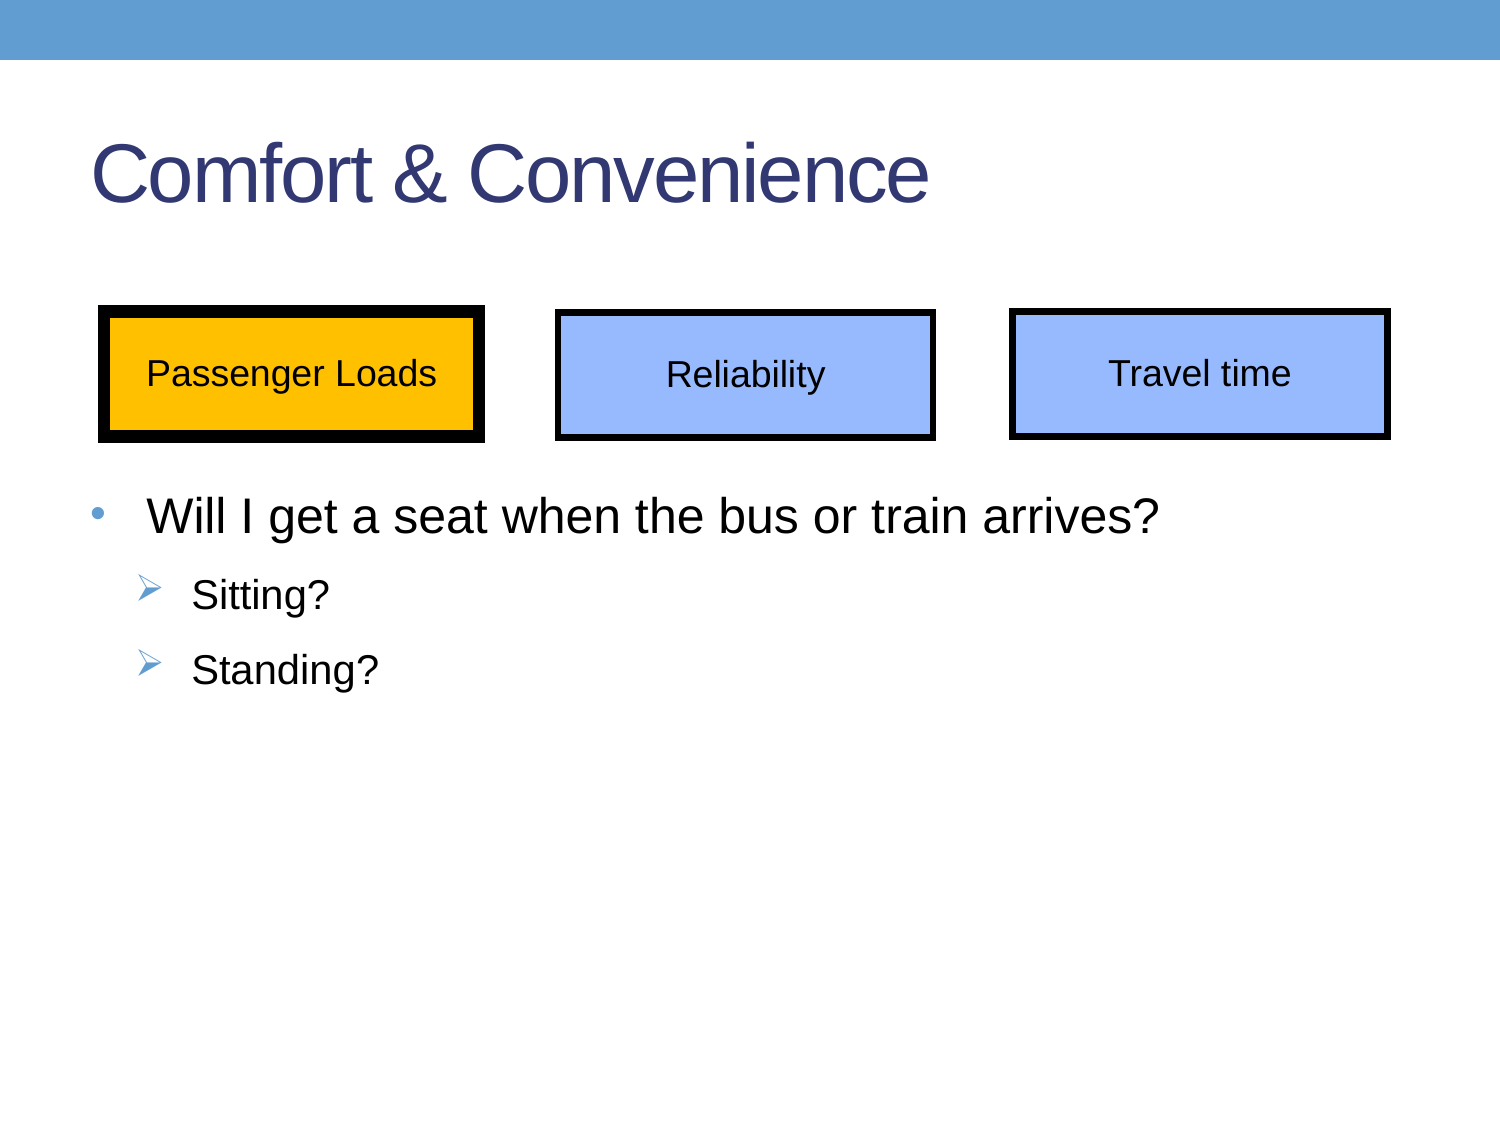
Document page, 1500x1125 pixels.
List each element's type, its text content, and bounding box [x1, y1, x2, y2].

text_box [103, 311, 1388, 438]
title Comfort & Convenience [75, 87, 1425, 250]
list Will I get a seat when the bus or train arrives? Sitting? Standing? [75, 475, 1425, 990]
